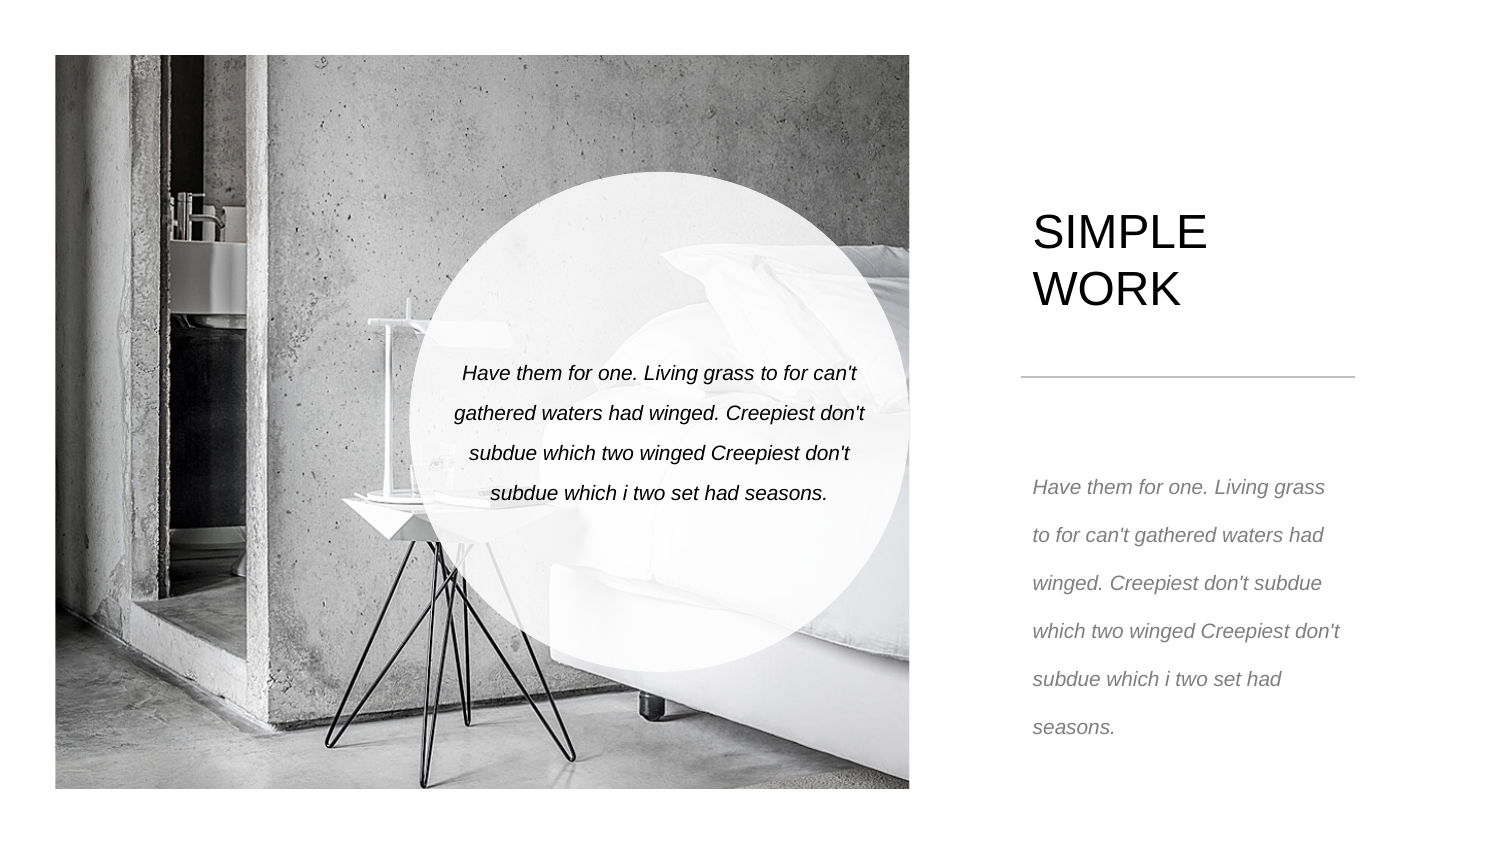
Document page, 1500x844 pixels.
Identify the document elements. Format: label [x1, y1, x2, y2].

picture [55, 55, 910, 789]
text_box [1021, 203, 1356, 611]
